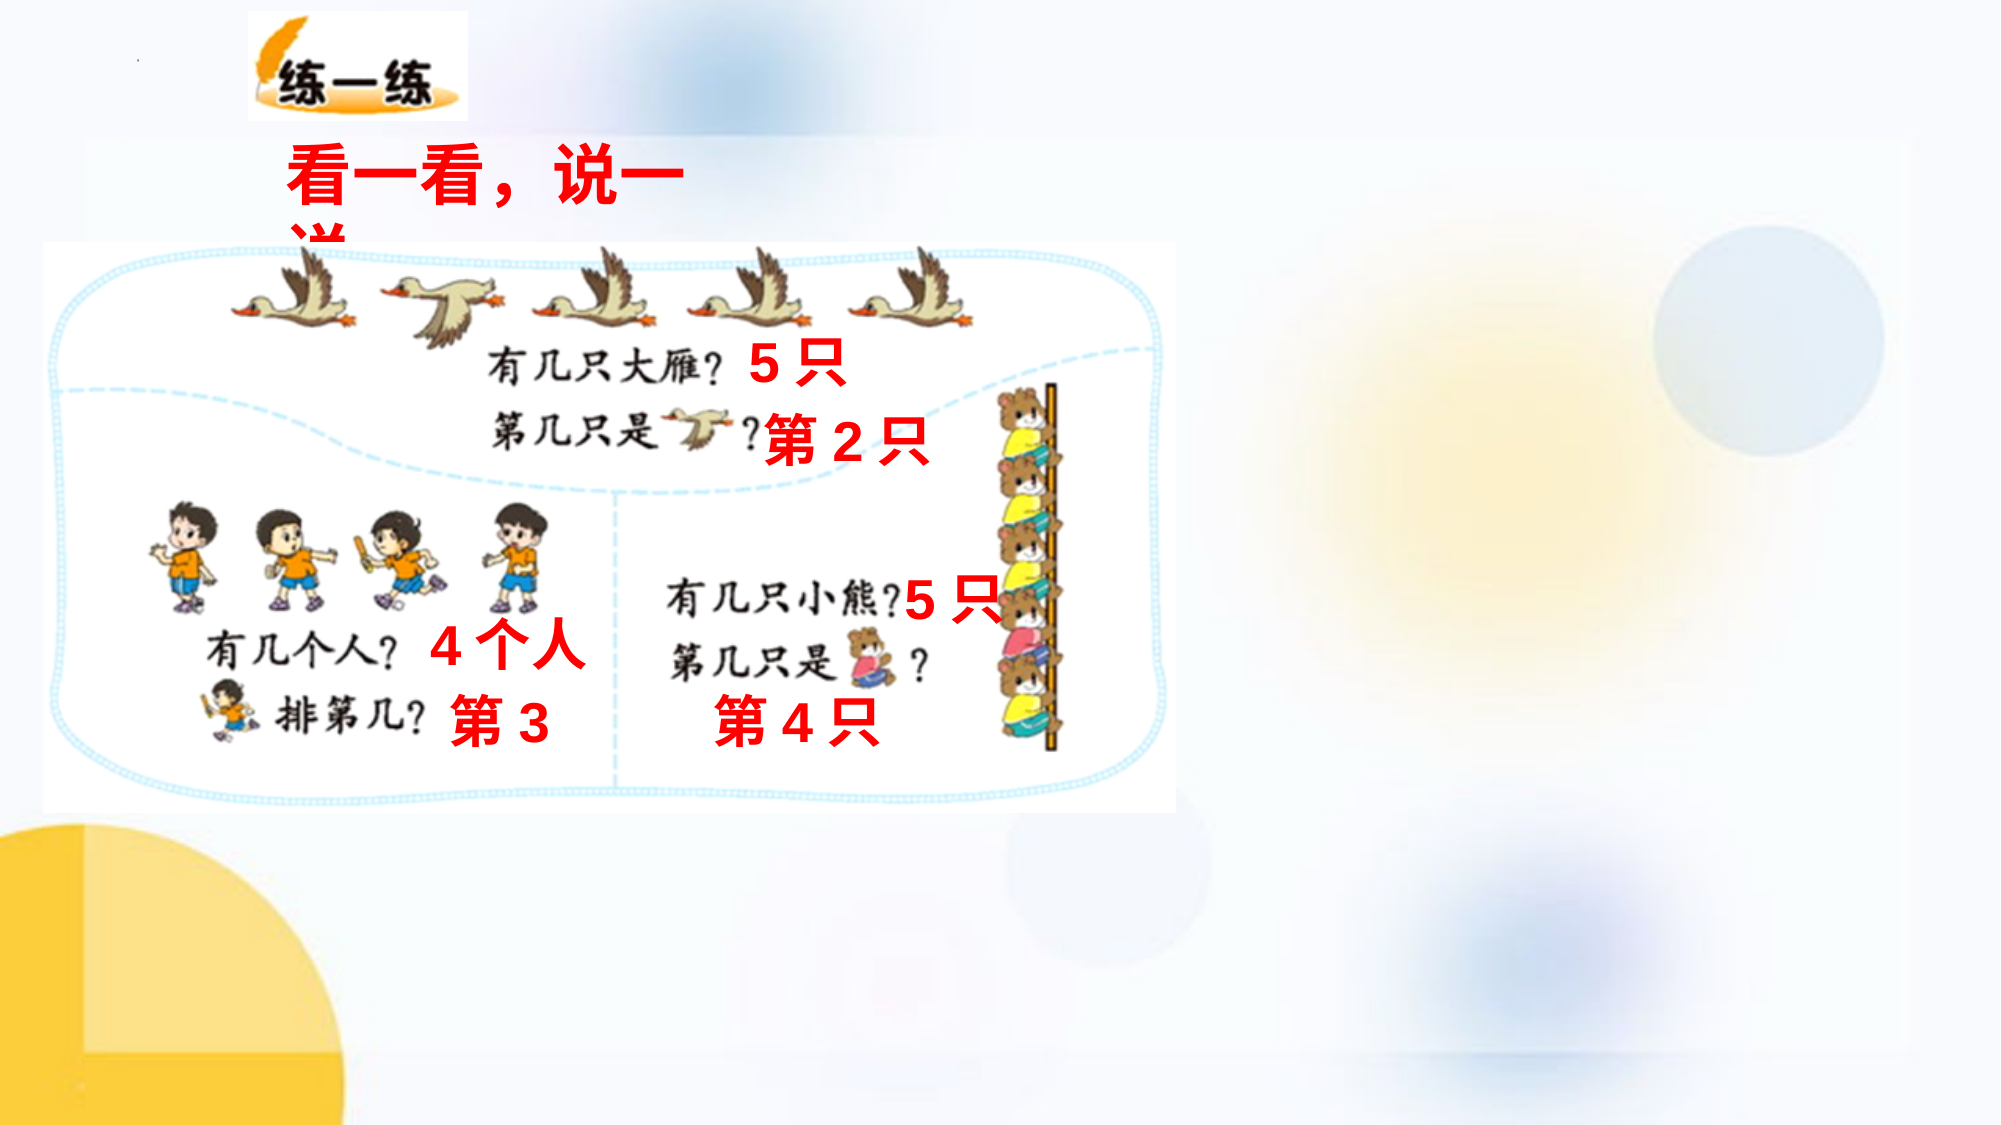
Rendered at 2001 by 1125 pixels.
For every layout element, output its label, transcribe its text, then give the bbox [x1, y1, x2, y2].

text_box 看一看，说一说。 [274, 127, 738, 242]
picture [0, 0, 2001, 1125]
